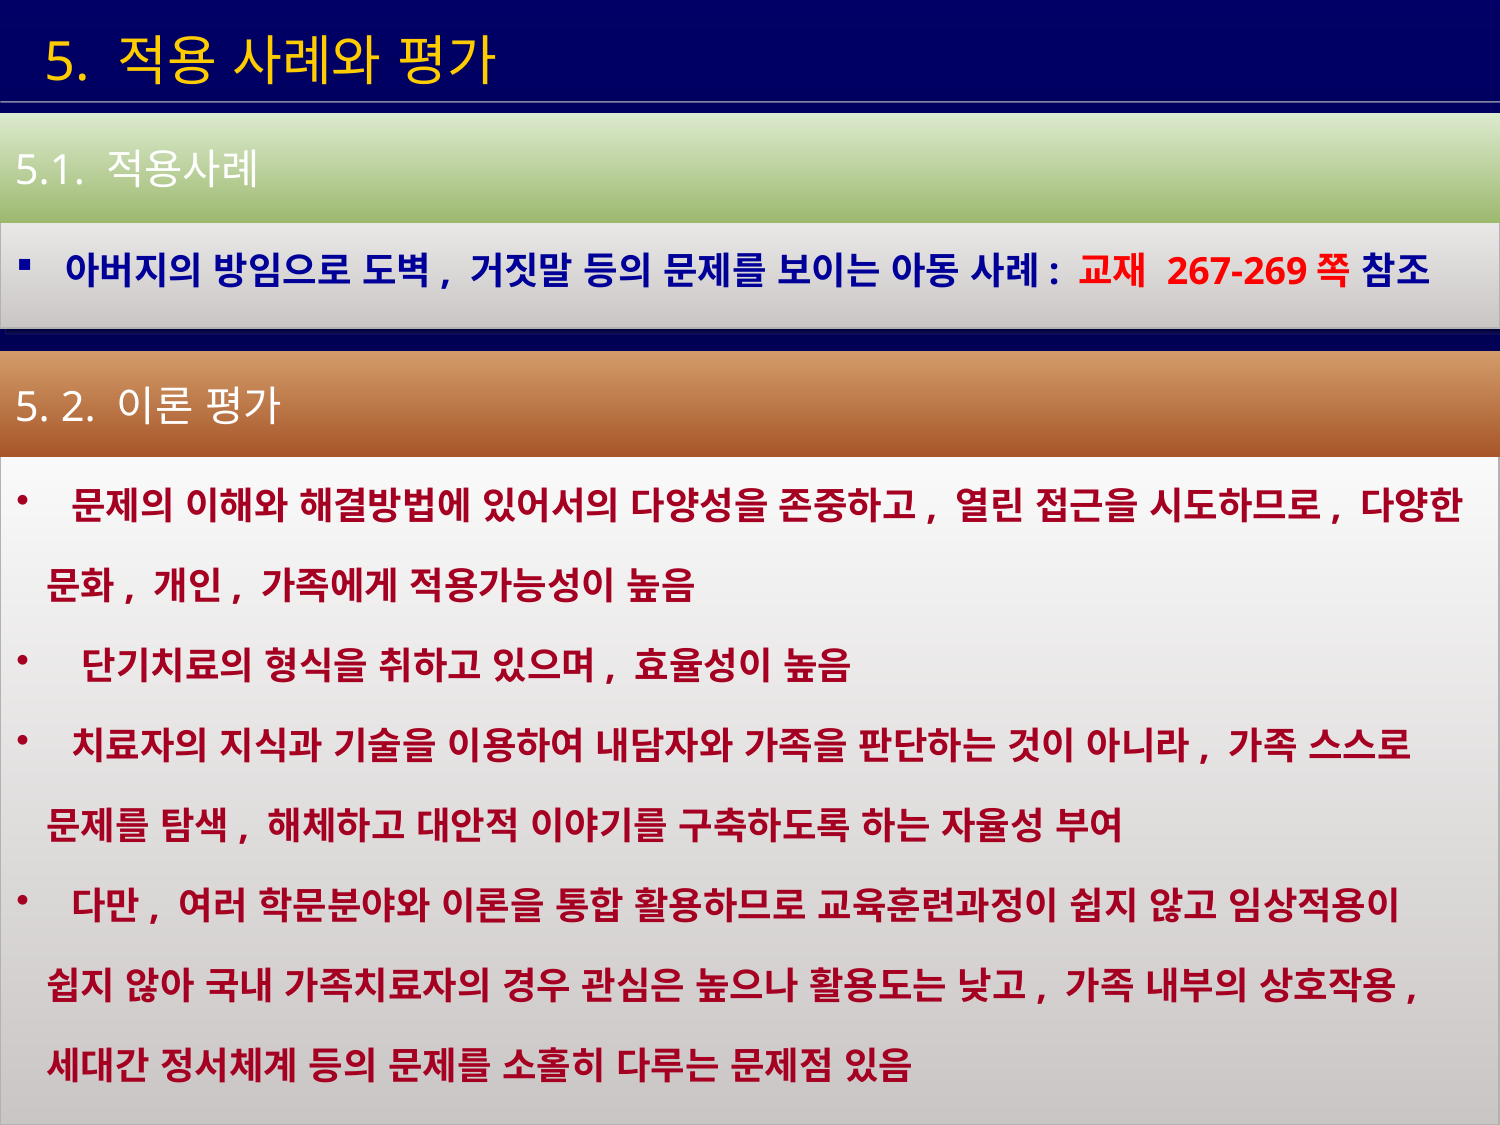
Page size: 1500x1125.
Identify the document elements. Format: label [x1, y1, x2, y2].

text_box [0, 18, 1500, 1125]
